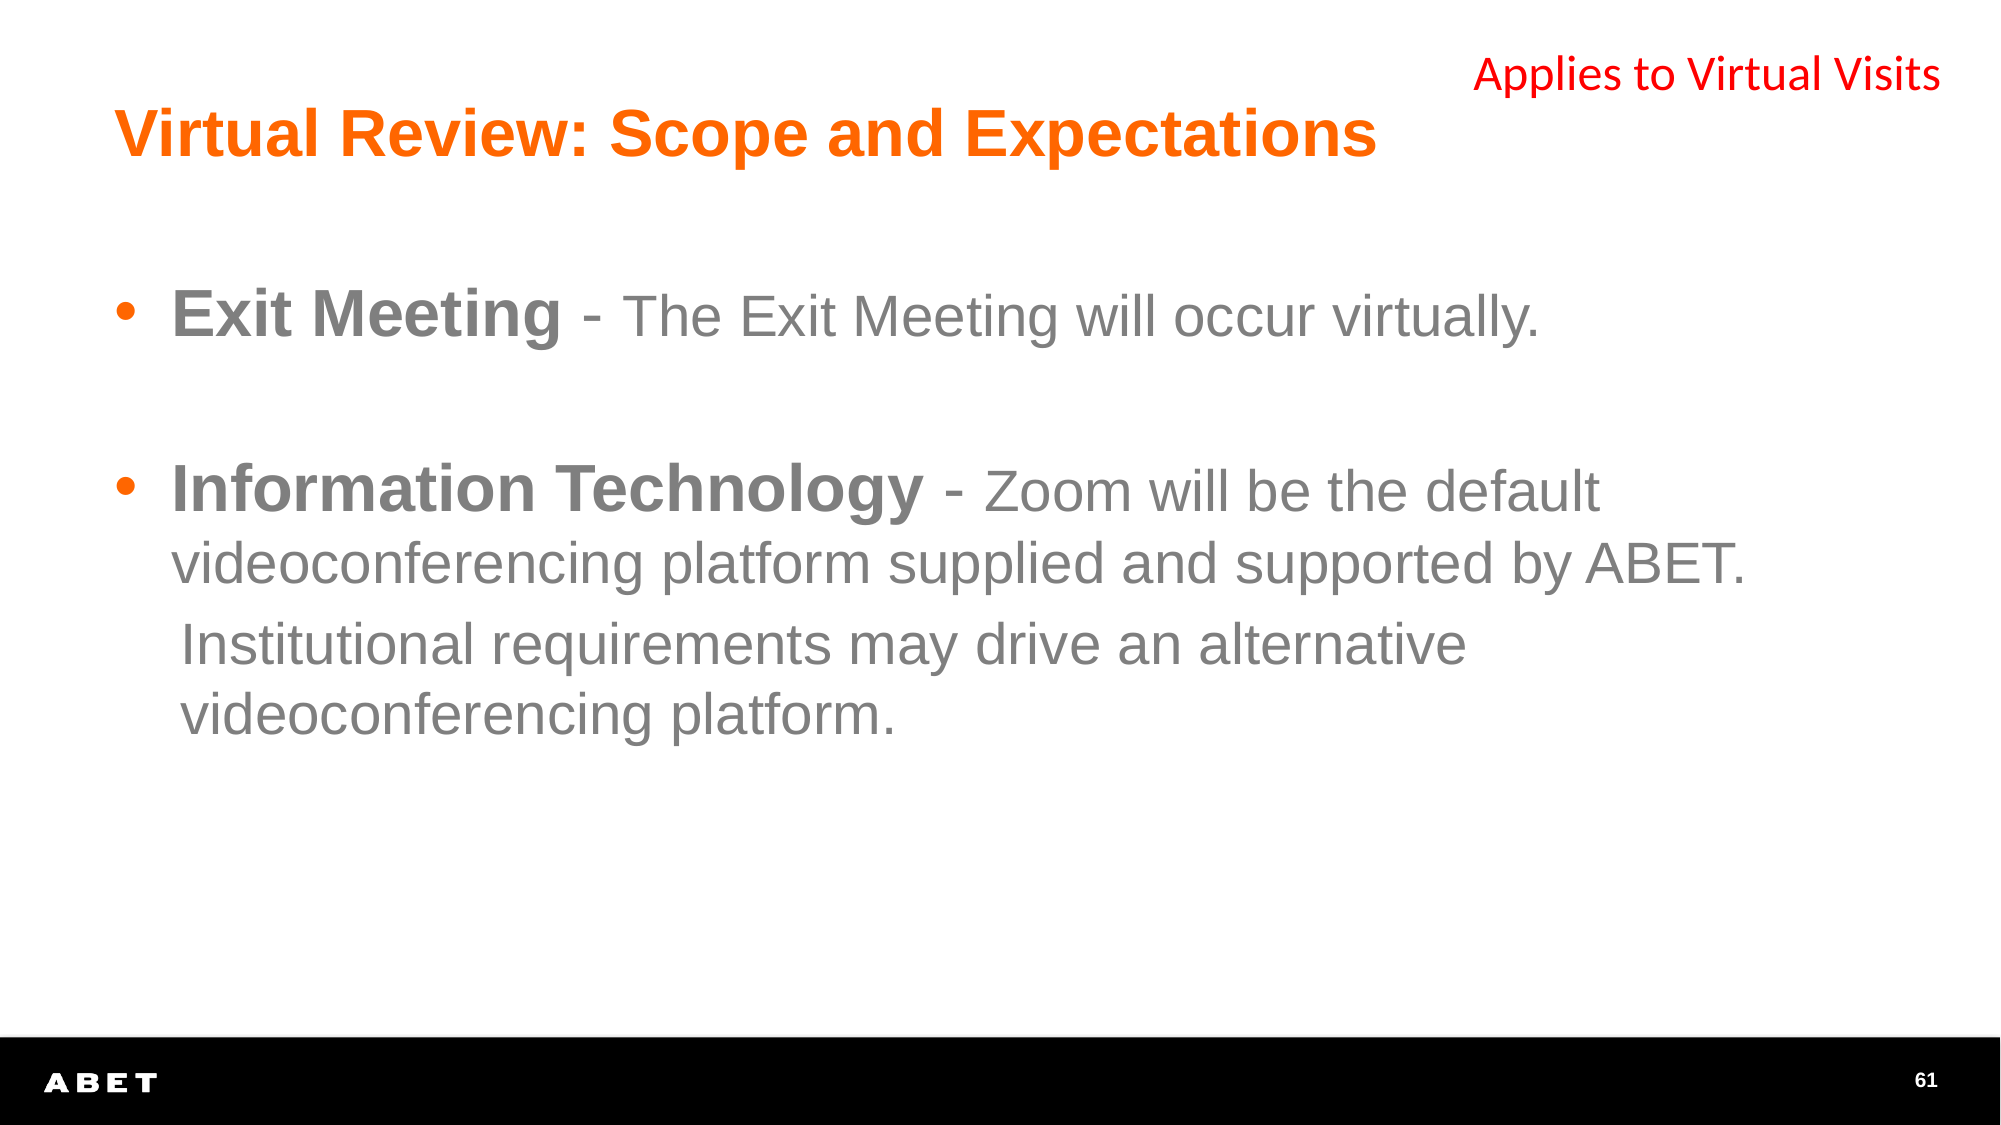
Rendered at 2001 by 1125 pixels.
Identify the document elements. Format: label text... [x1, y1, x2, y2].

title Virtual Review: Scope and Expectations [99, 82, 1900, 213]
list Exit Meeting - The Exit Meeting will occur virtually. Information Technology - Zoom will be the default videoconferencing platform supplied and supported by ABET. Institutional requirements may drive an alternative videoconferencing platform. [99, 262, 1900, 975]
picture [16, 1052, 184, 1113]
text_box Applies to Virtual Visits [1458, 32, 1957, 108]
